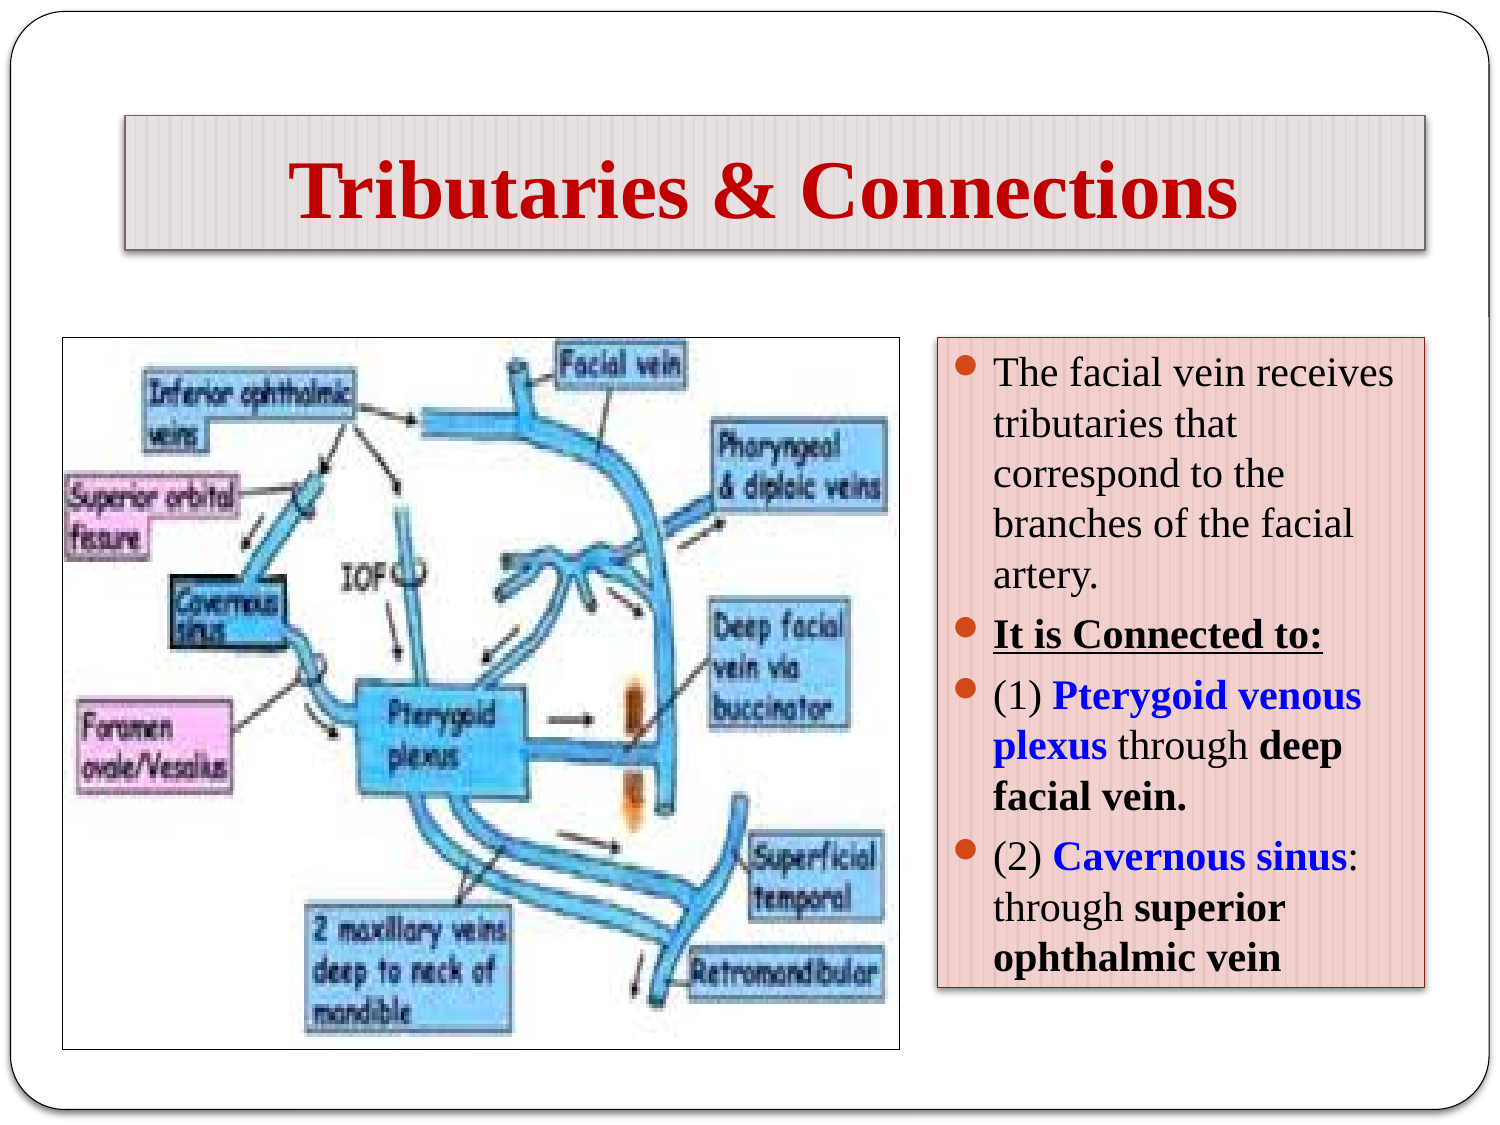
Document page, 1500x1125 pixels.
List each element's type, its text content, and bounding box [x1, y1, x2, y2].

list The facial vein receives tributaries that correspond to the branches of the facial artery. It is Connected to: (1) Pterygoid venous plexus through deep facial vein. (2) Cavernous sinus: through superior ophthalmic vein [937, 337, 1425, 988]
picture [62, 337, 901, 1051]
title Tributaries & Connections [124, 115, 1426, 251]
